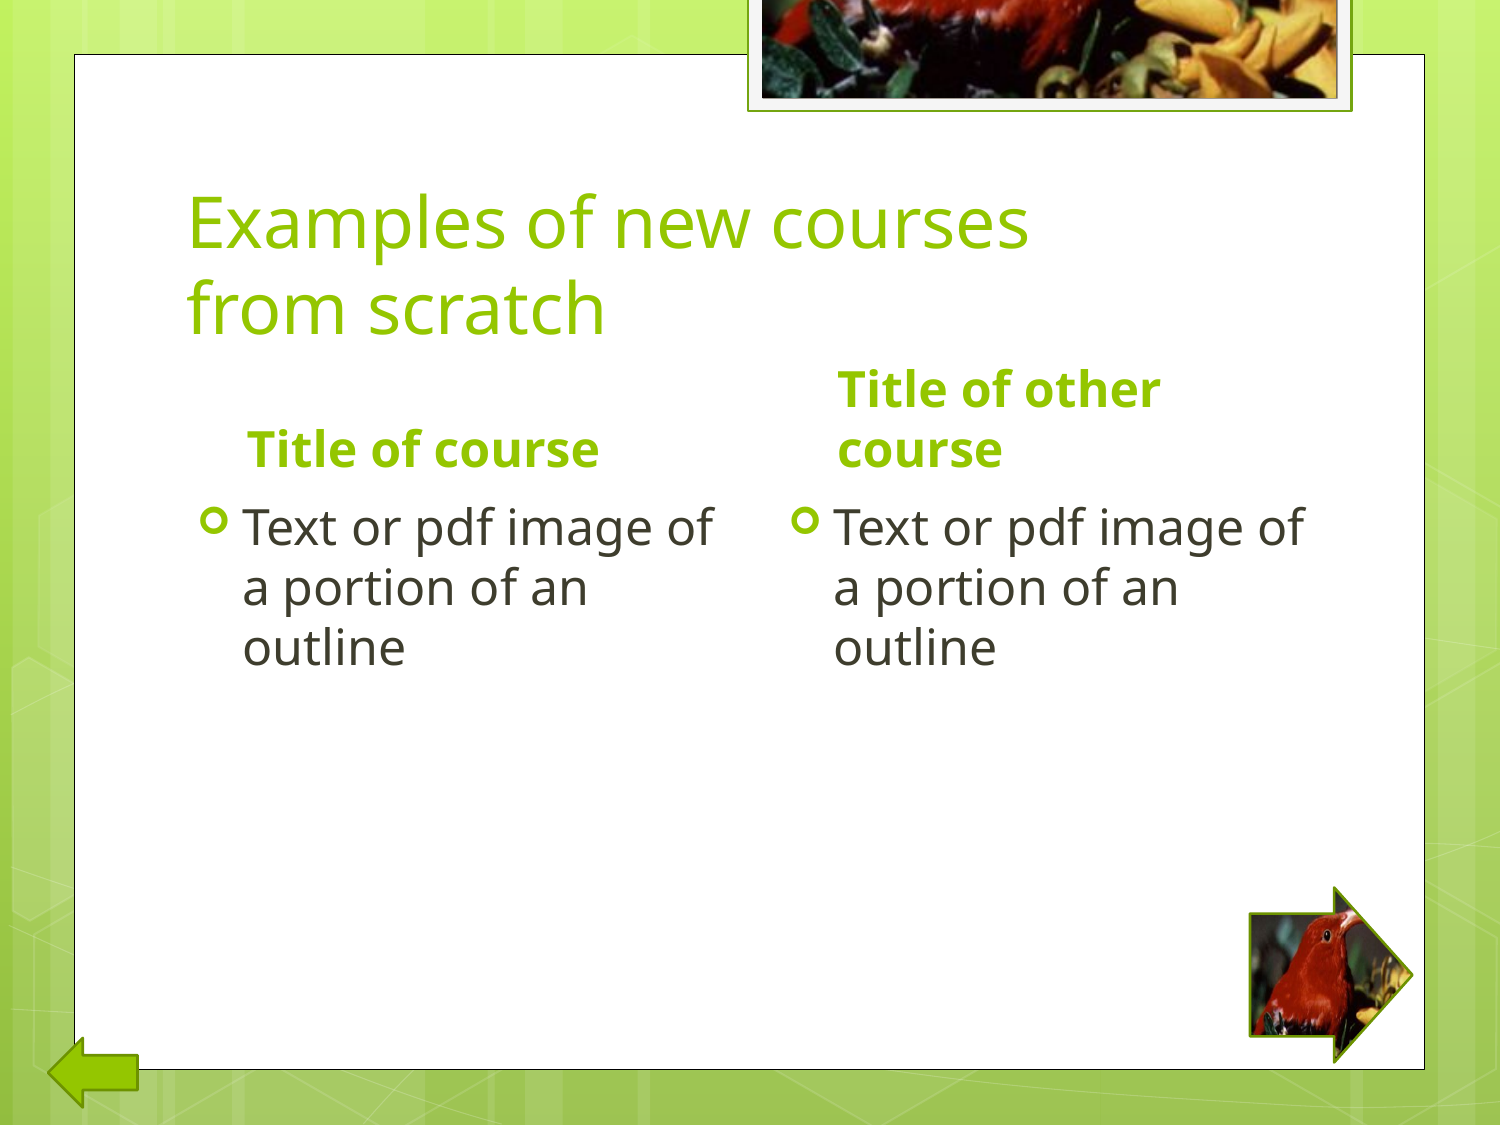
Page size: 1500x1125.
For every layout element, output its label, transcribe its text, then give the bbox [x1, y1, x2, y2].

list Text or pdf image of a portion of an outline [170, 487, 732, 954]
title Examples of new courses from scratch [171, 168, 1324, 357]
list Title of course [231, 379, 734, 485]
picture [762, 0, 1336, 99]
list Text or pdf image of a portion of an outline [761, 487, 1323, 954]
text_box [1248, 886, 1414, 1064]
list Title of other course [822, 379, 1324, 485]
text_box [47, 1036, 139, 1109]
